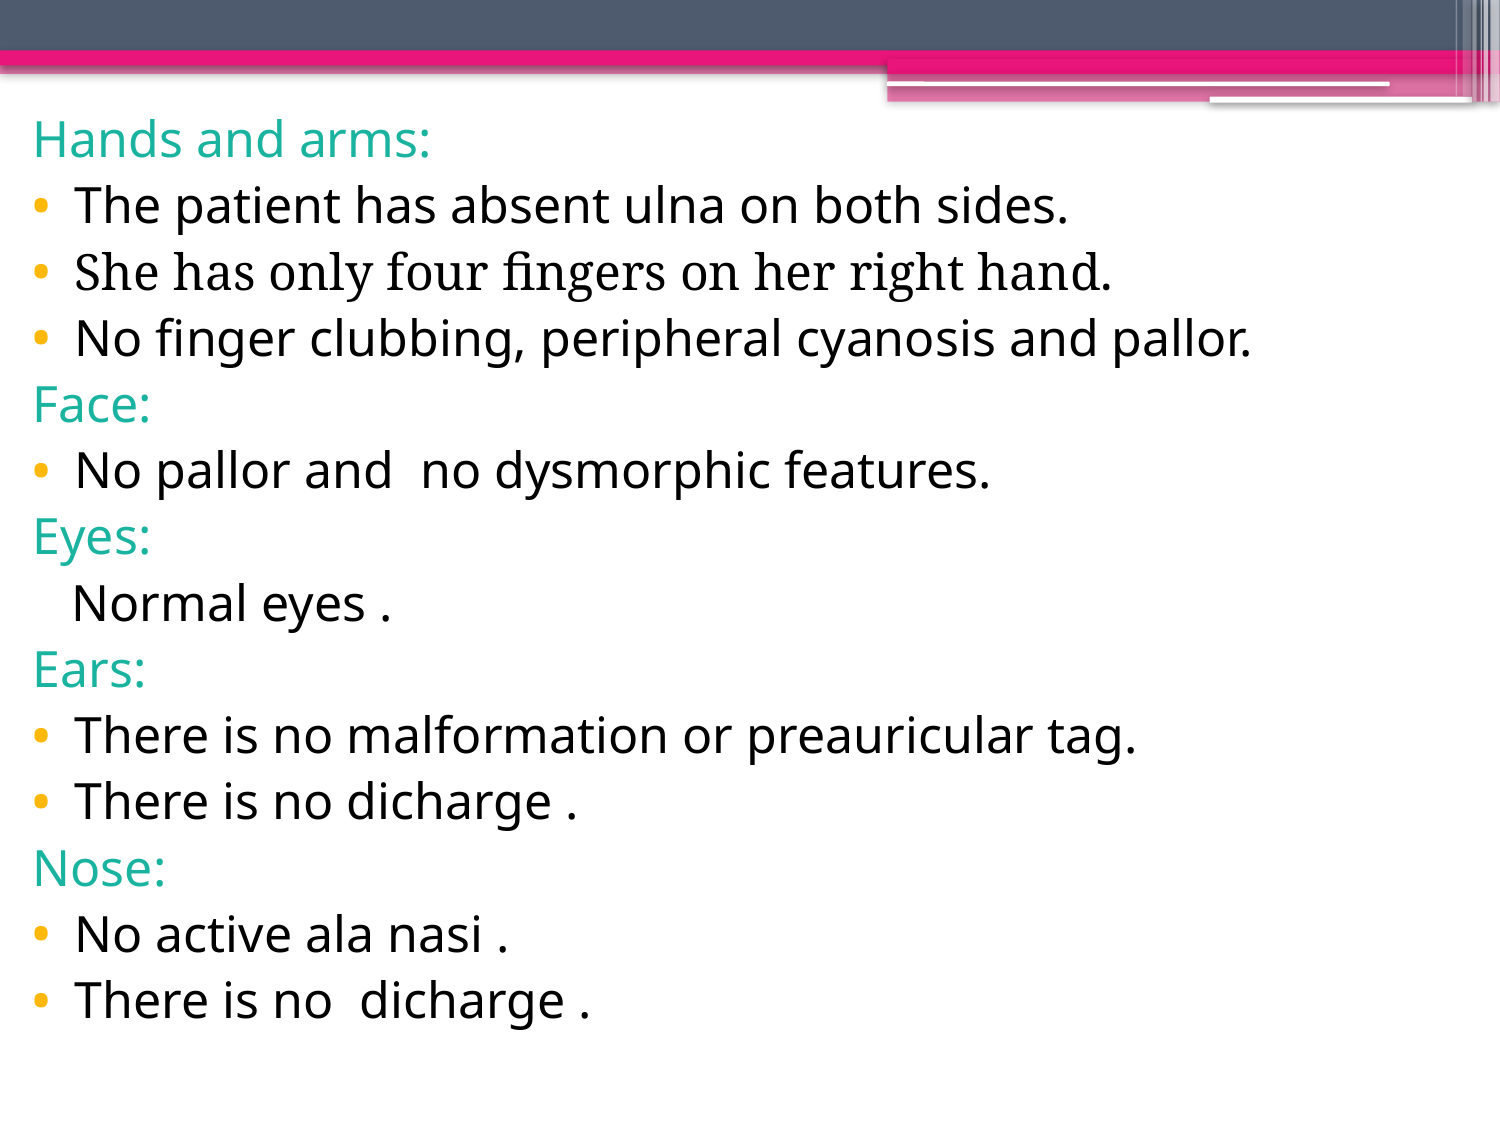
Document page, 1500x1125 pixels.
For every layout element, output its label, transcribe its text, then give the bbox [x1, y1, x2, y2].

list Hands and arms: The patient has absent ulna on both sides. She has only four fingers on her right hand. No finger clubbing, peripheral cyanosis and pallor. Face: No pallor and no dysmorphic features. Eyes: Normal eyes . Ears: There is no malformation or preauricular tag. There is no dicharge . Nose: No active ala nasi . There is no dicharge . [0, 99, 1500, 1079]
